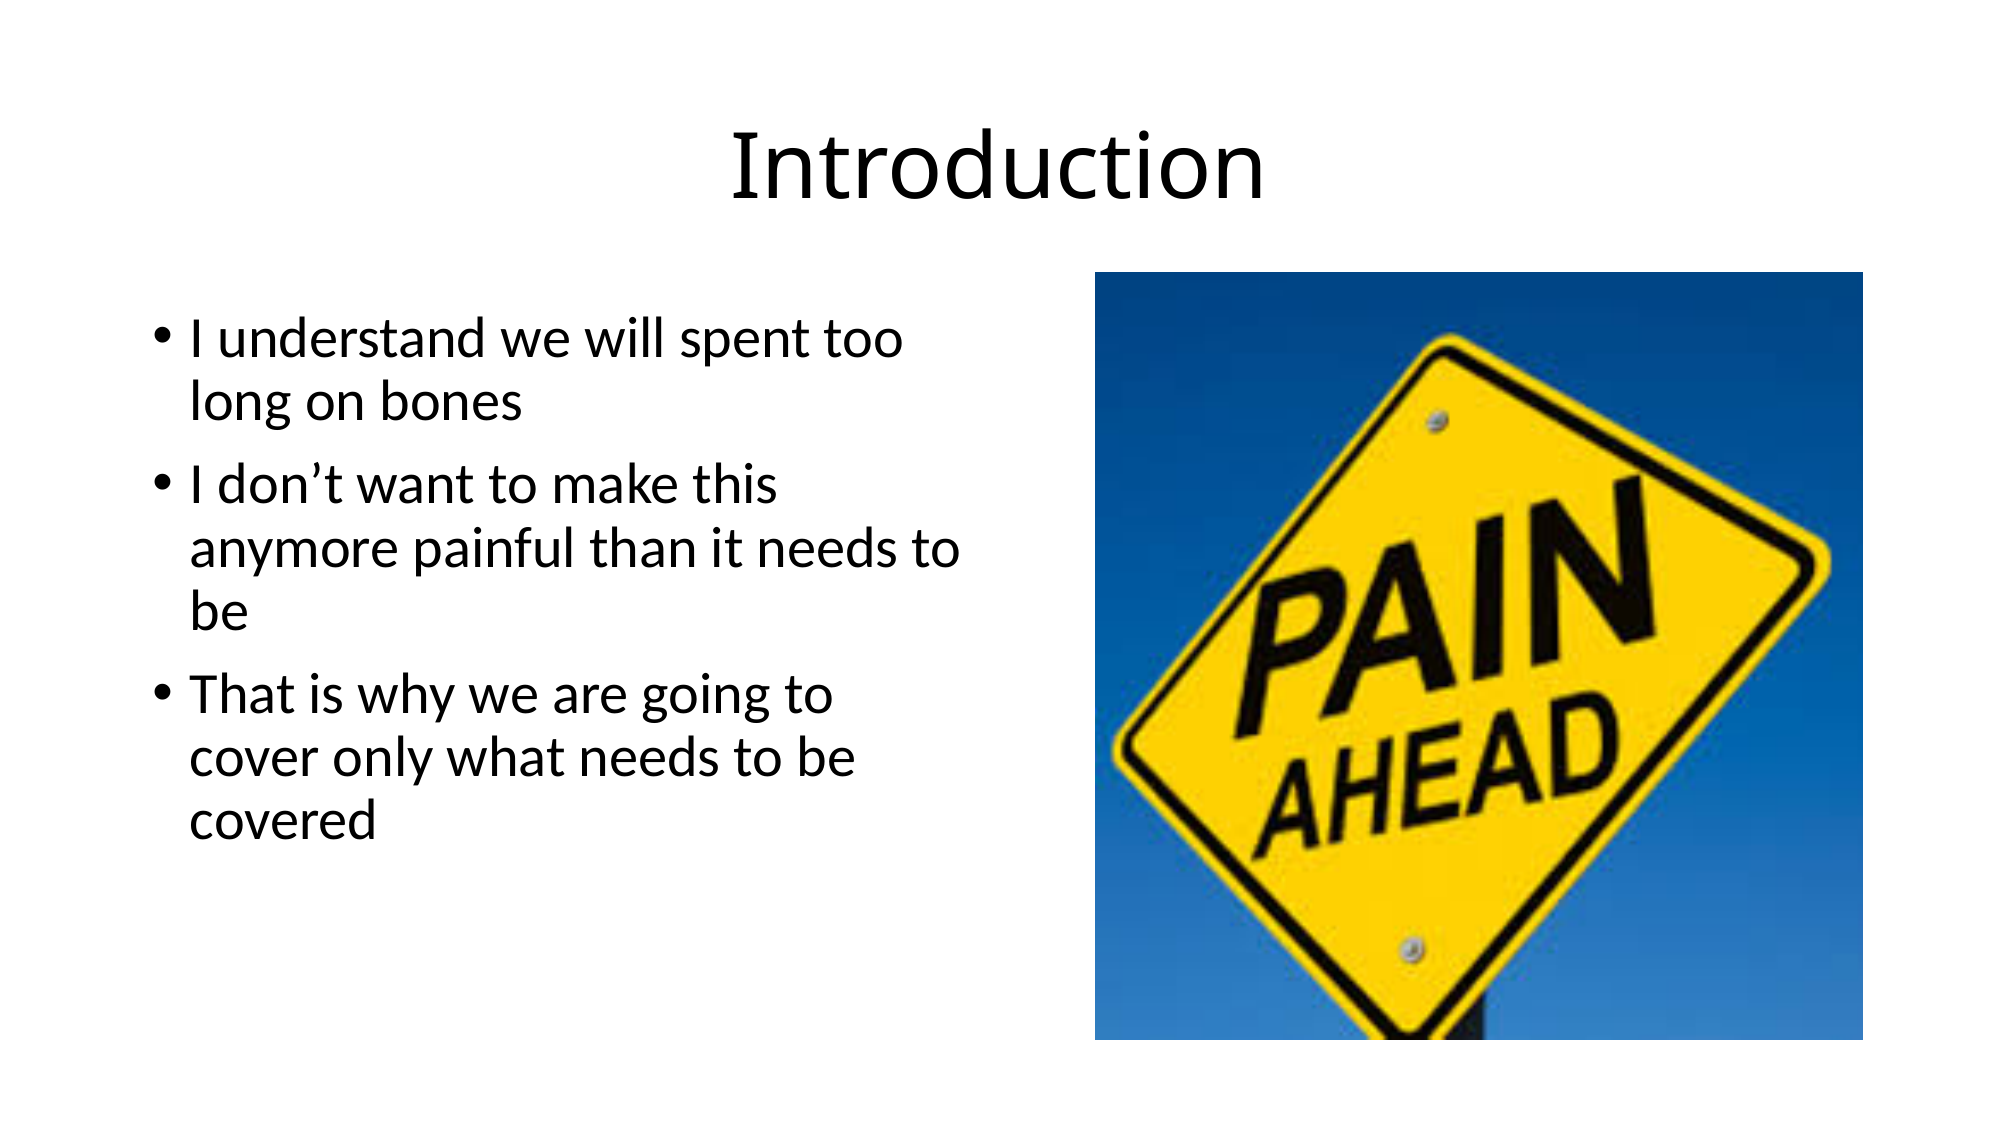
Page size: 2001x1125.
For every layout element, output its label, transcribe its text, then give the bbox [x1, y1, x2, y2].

picture [1095, 272, 1863, 1040]
title Introduction [137, 59, 1863, 278]
list I understand we will spent too long on bones I don’t want to make this anymore painful than it needs to be That is why we are going to cover only what needs to be covered [137, 299, 988, 1014]
